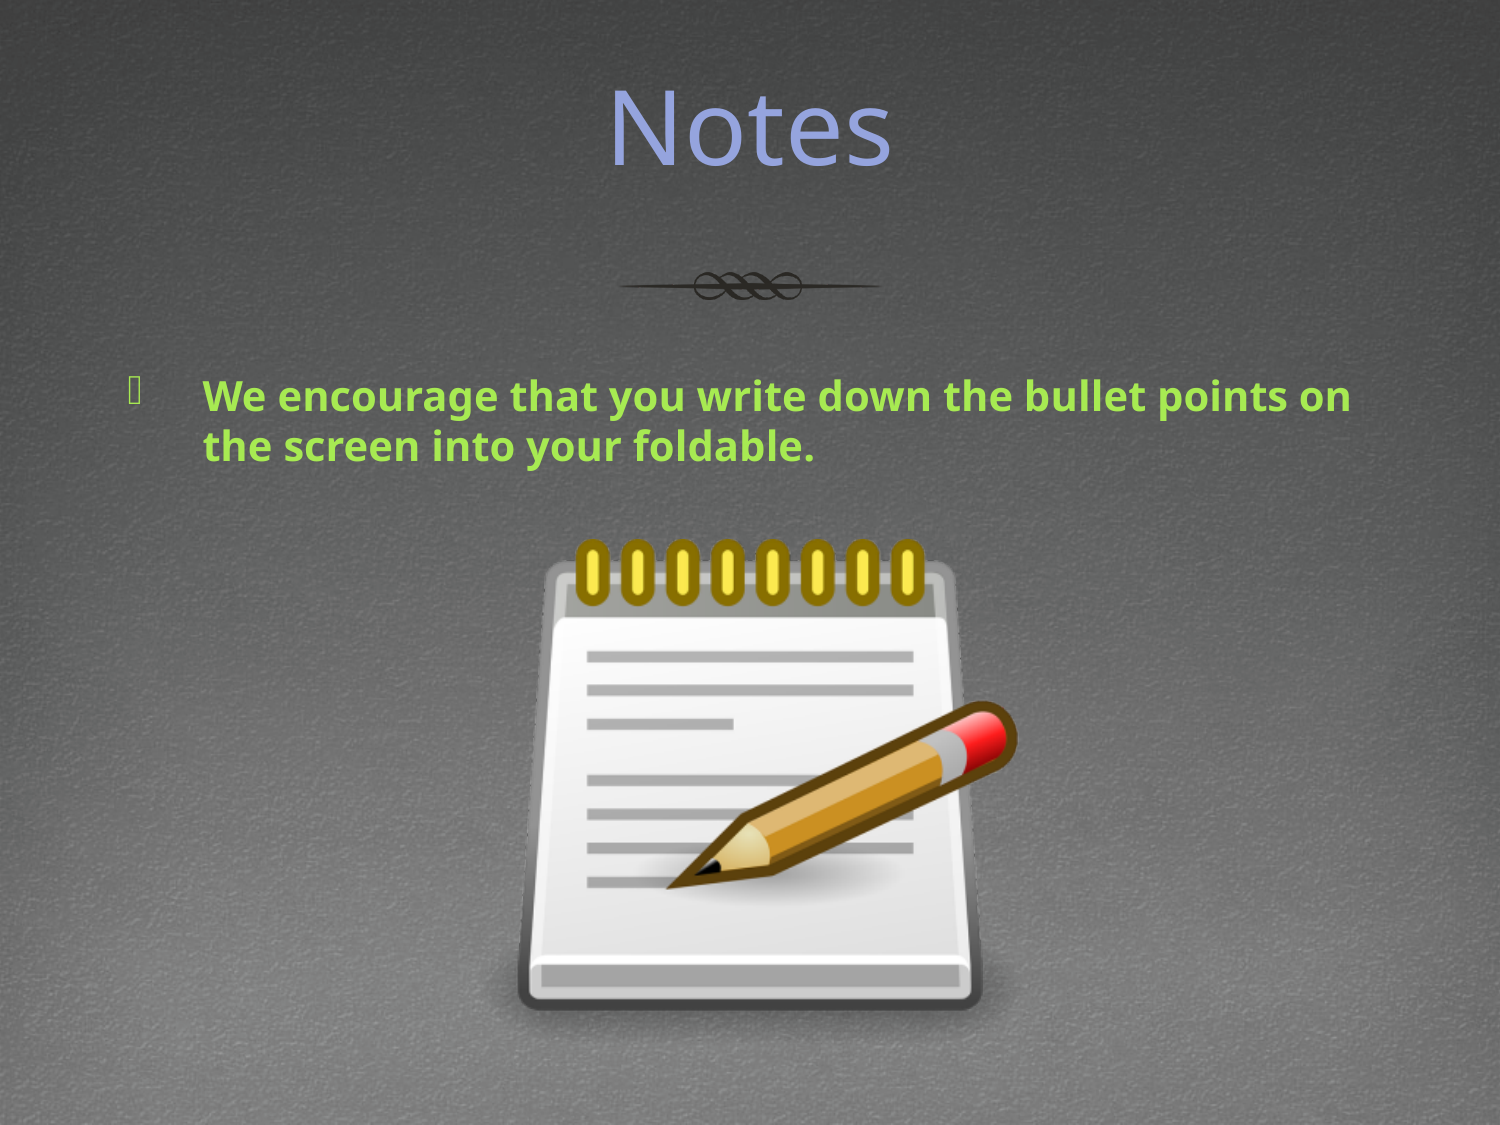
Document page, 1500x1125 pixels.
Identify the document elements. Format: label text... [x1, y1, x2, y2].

picture [615, 272, 885, 300]
title Notes [112, 11, 1388, 236]
list We encourage that you write down the bullet points on the screen into your foldable. [112, 362, 1388, 963]
picture [475, 539, 1028, 1045]
